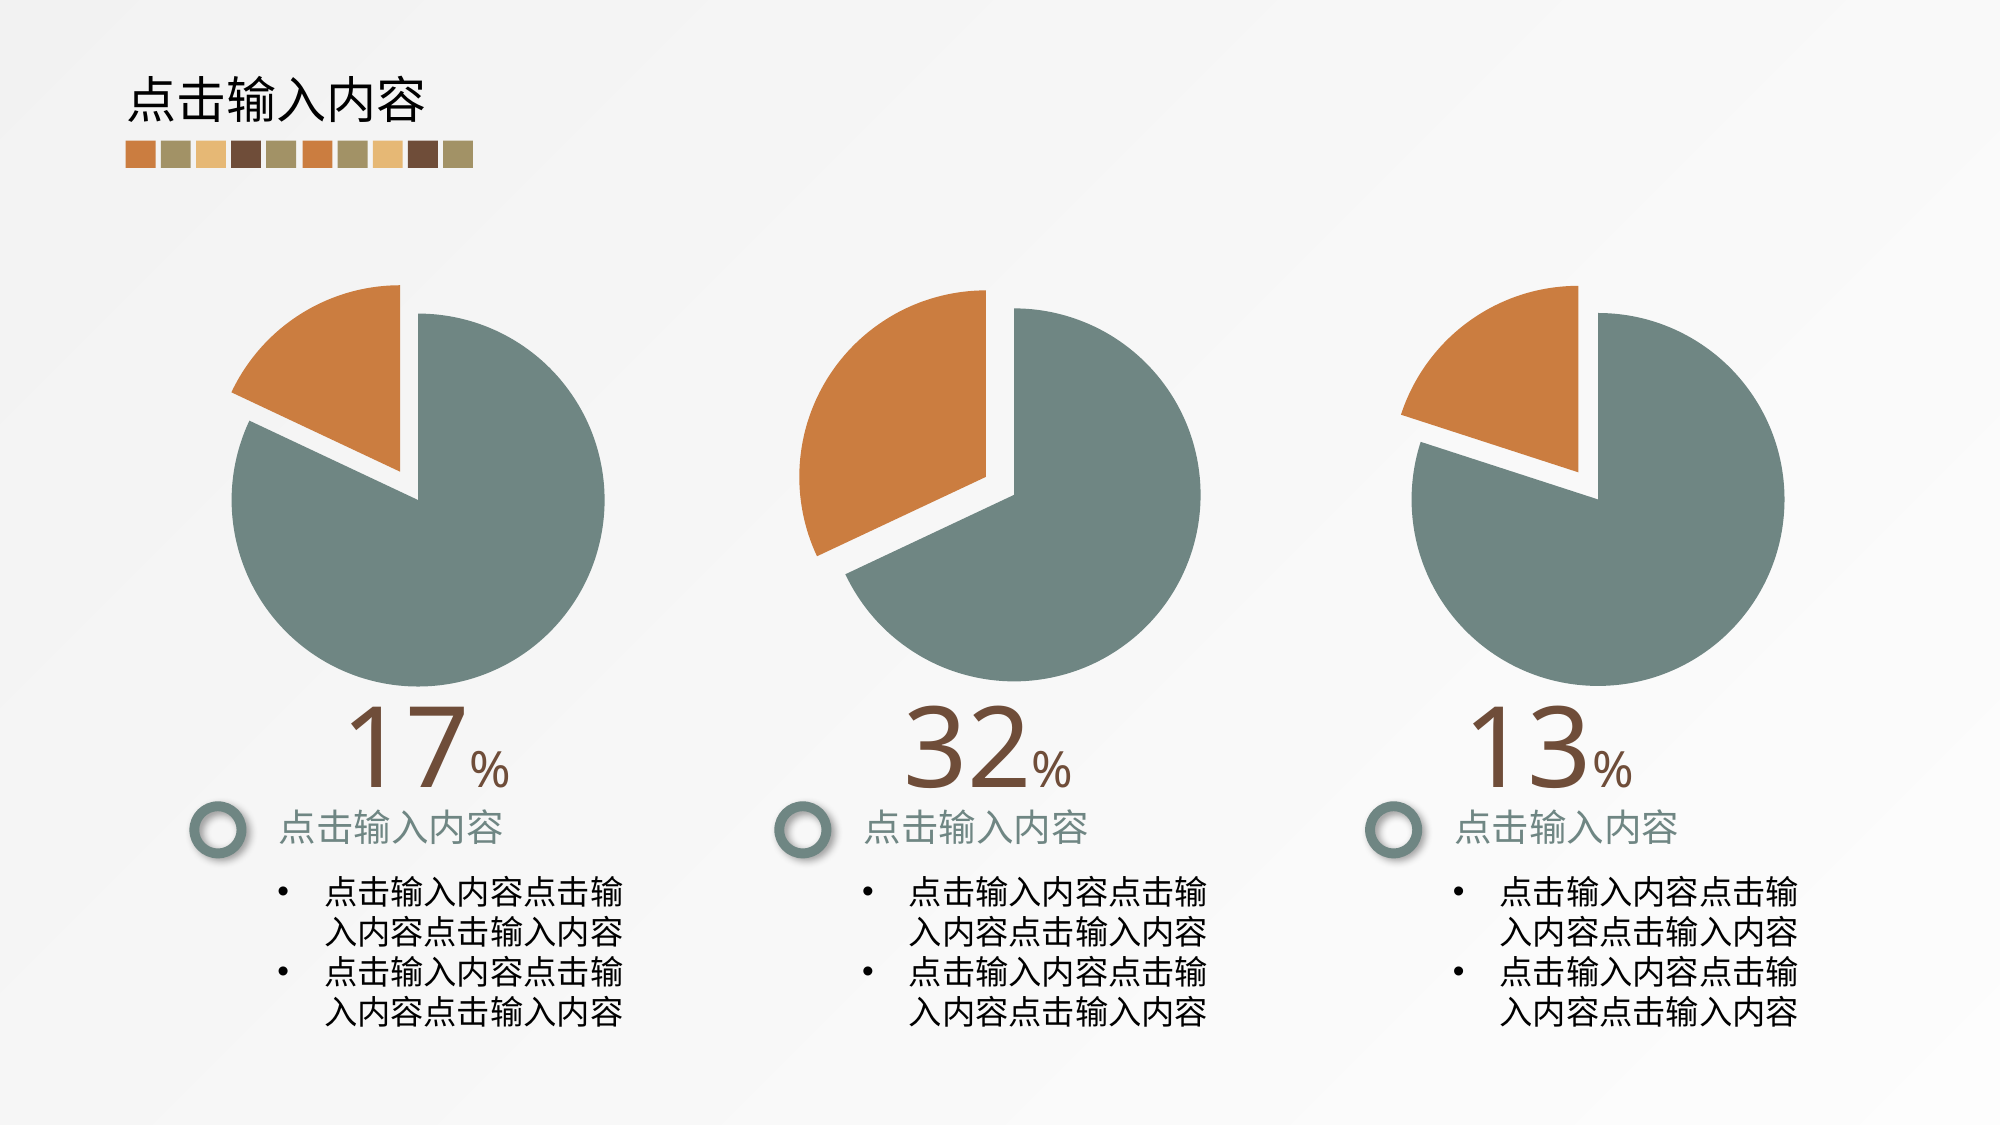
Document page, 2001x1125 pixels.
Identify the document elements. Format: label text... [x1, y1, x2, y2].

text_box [1365, 796, 1831, 1041]
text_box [189, 796, 656, 1041]
text_box 17% [326, 698, 657, 818]
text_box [774, 796, 1240, 1041]
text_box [125, 140, 474, 168]
text_box 点击输入内容 [111, 61, 442, 137]
chart [91, 274, 1906, 698]
text_box 32% [888, 698, 1220, 796]
text_box 13% [1448, 698, 1780, 796]
